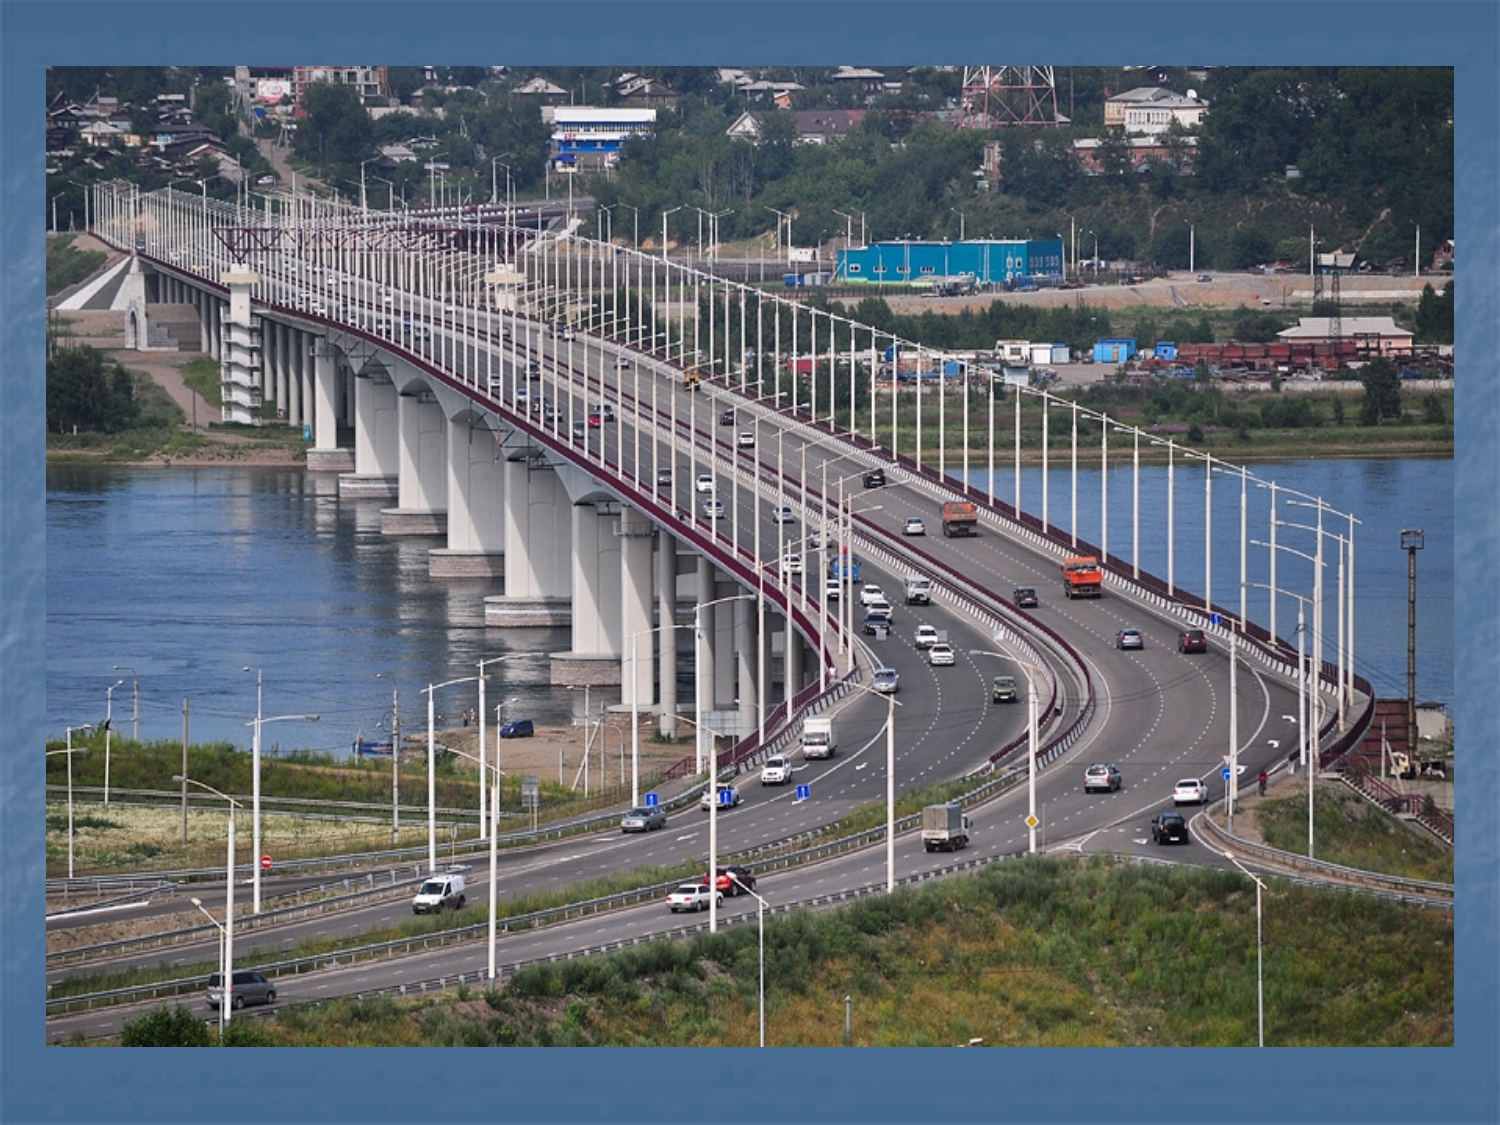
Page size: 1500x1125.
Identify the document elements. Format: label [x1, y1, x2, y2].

picture [46, 66, 1454, 1048]
